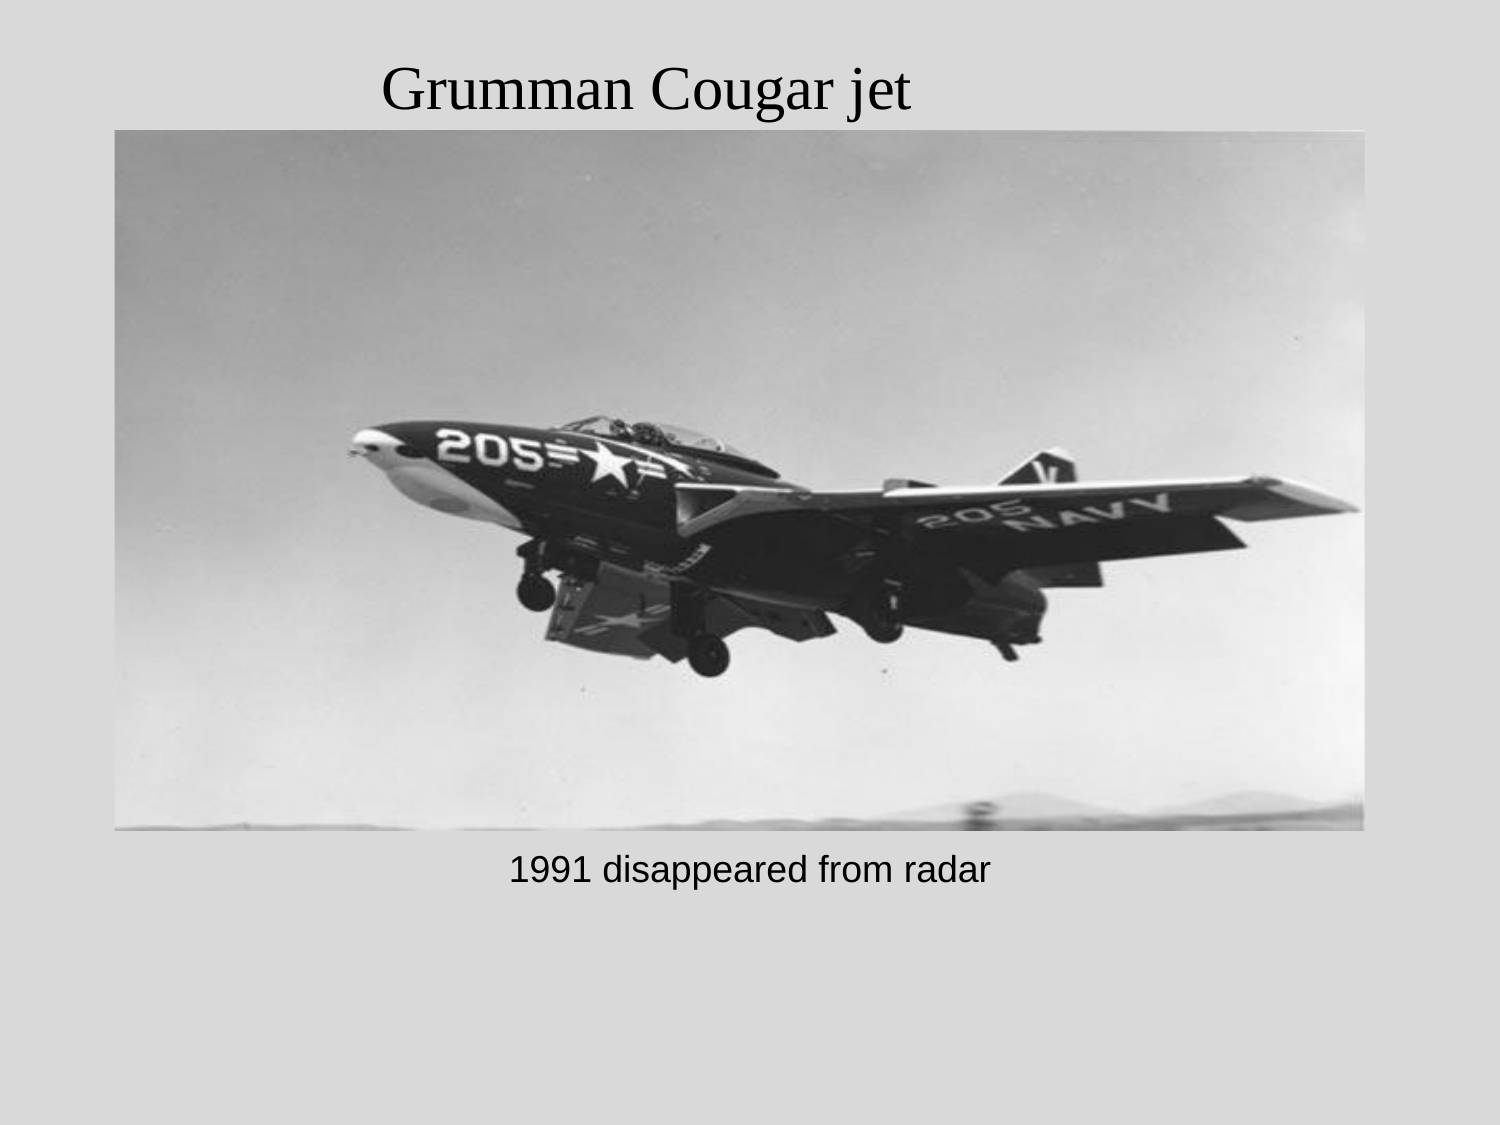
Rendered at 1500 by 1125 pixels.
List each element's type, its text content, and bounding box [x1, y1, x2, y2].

list 1991 disappeared from radar [75, 830, 1425, 1125]
text_box Grumman Cougar jet [366, 32, 967, 137]
text_box [114, 130, 1365, 831]
